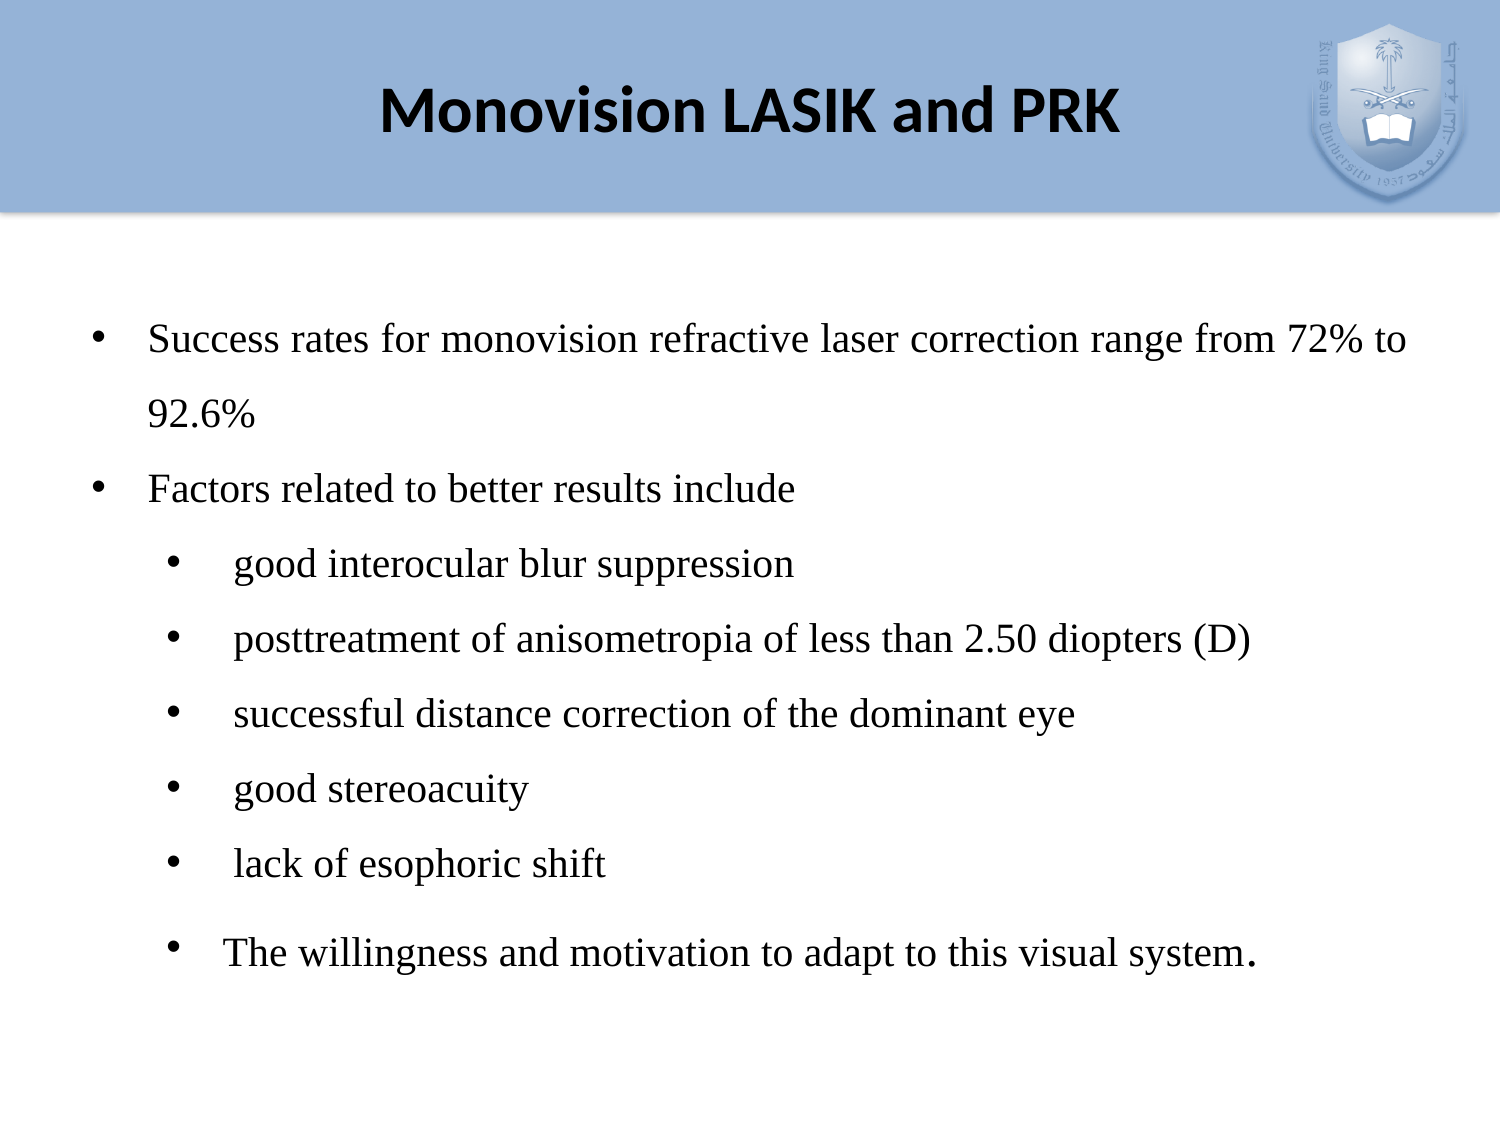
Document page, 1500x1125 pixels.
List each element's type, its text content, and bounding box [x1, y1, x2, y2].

text_box Success rates for monovision refractive laser correction range from 72% to 92.6% Factors related to better results include good interocular blur suppression posttreatment of anisometropia of less than 2.50 diopters (D) successful distance correction of the dominant eye good stereoacuity lack of esophoric shift The willingness and motivation to adapt to this visual system. [76, 278, 1424, 984]
picture [1287, 12, 1488, 213]
text_box Monovision LASIK and PRK [0, 0, 1500, 213]
